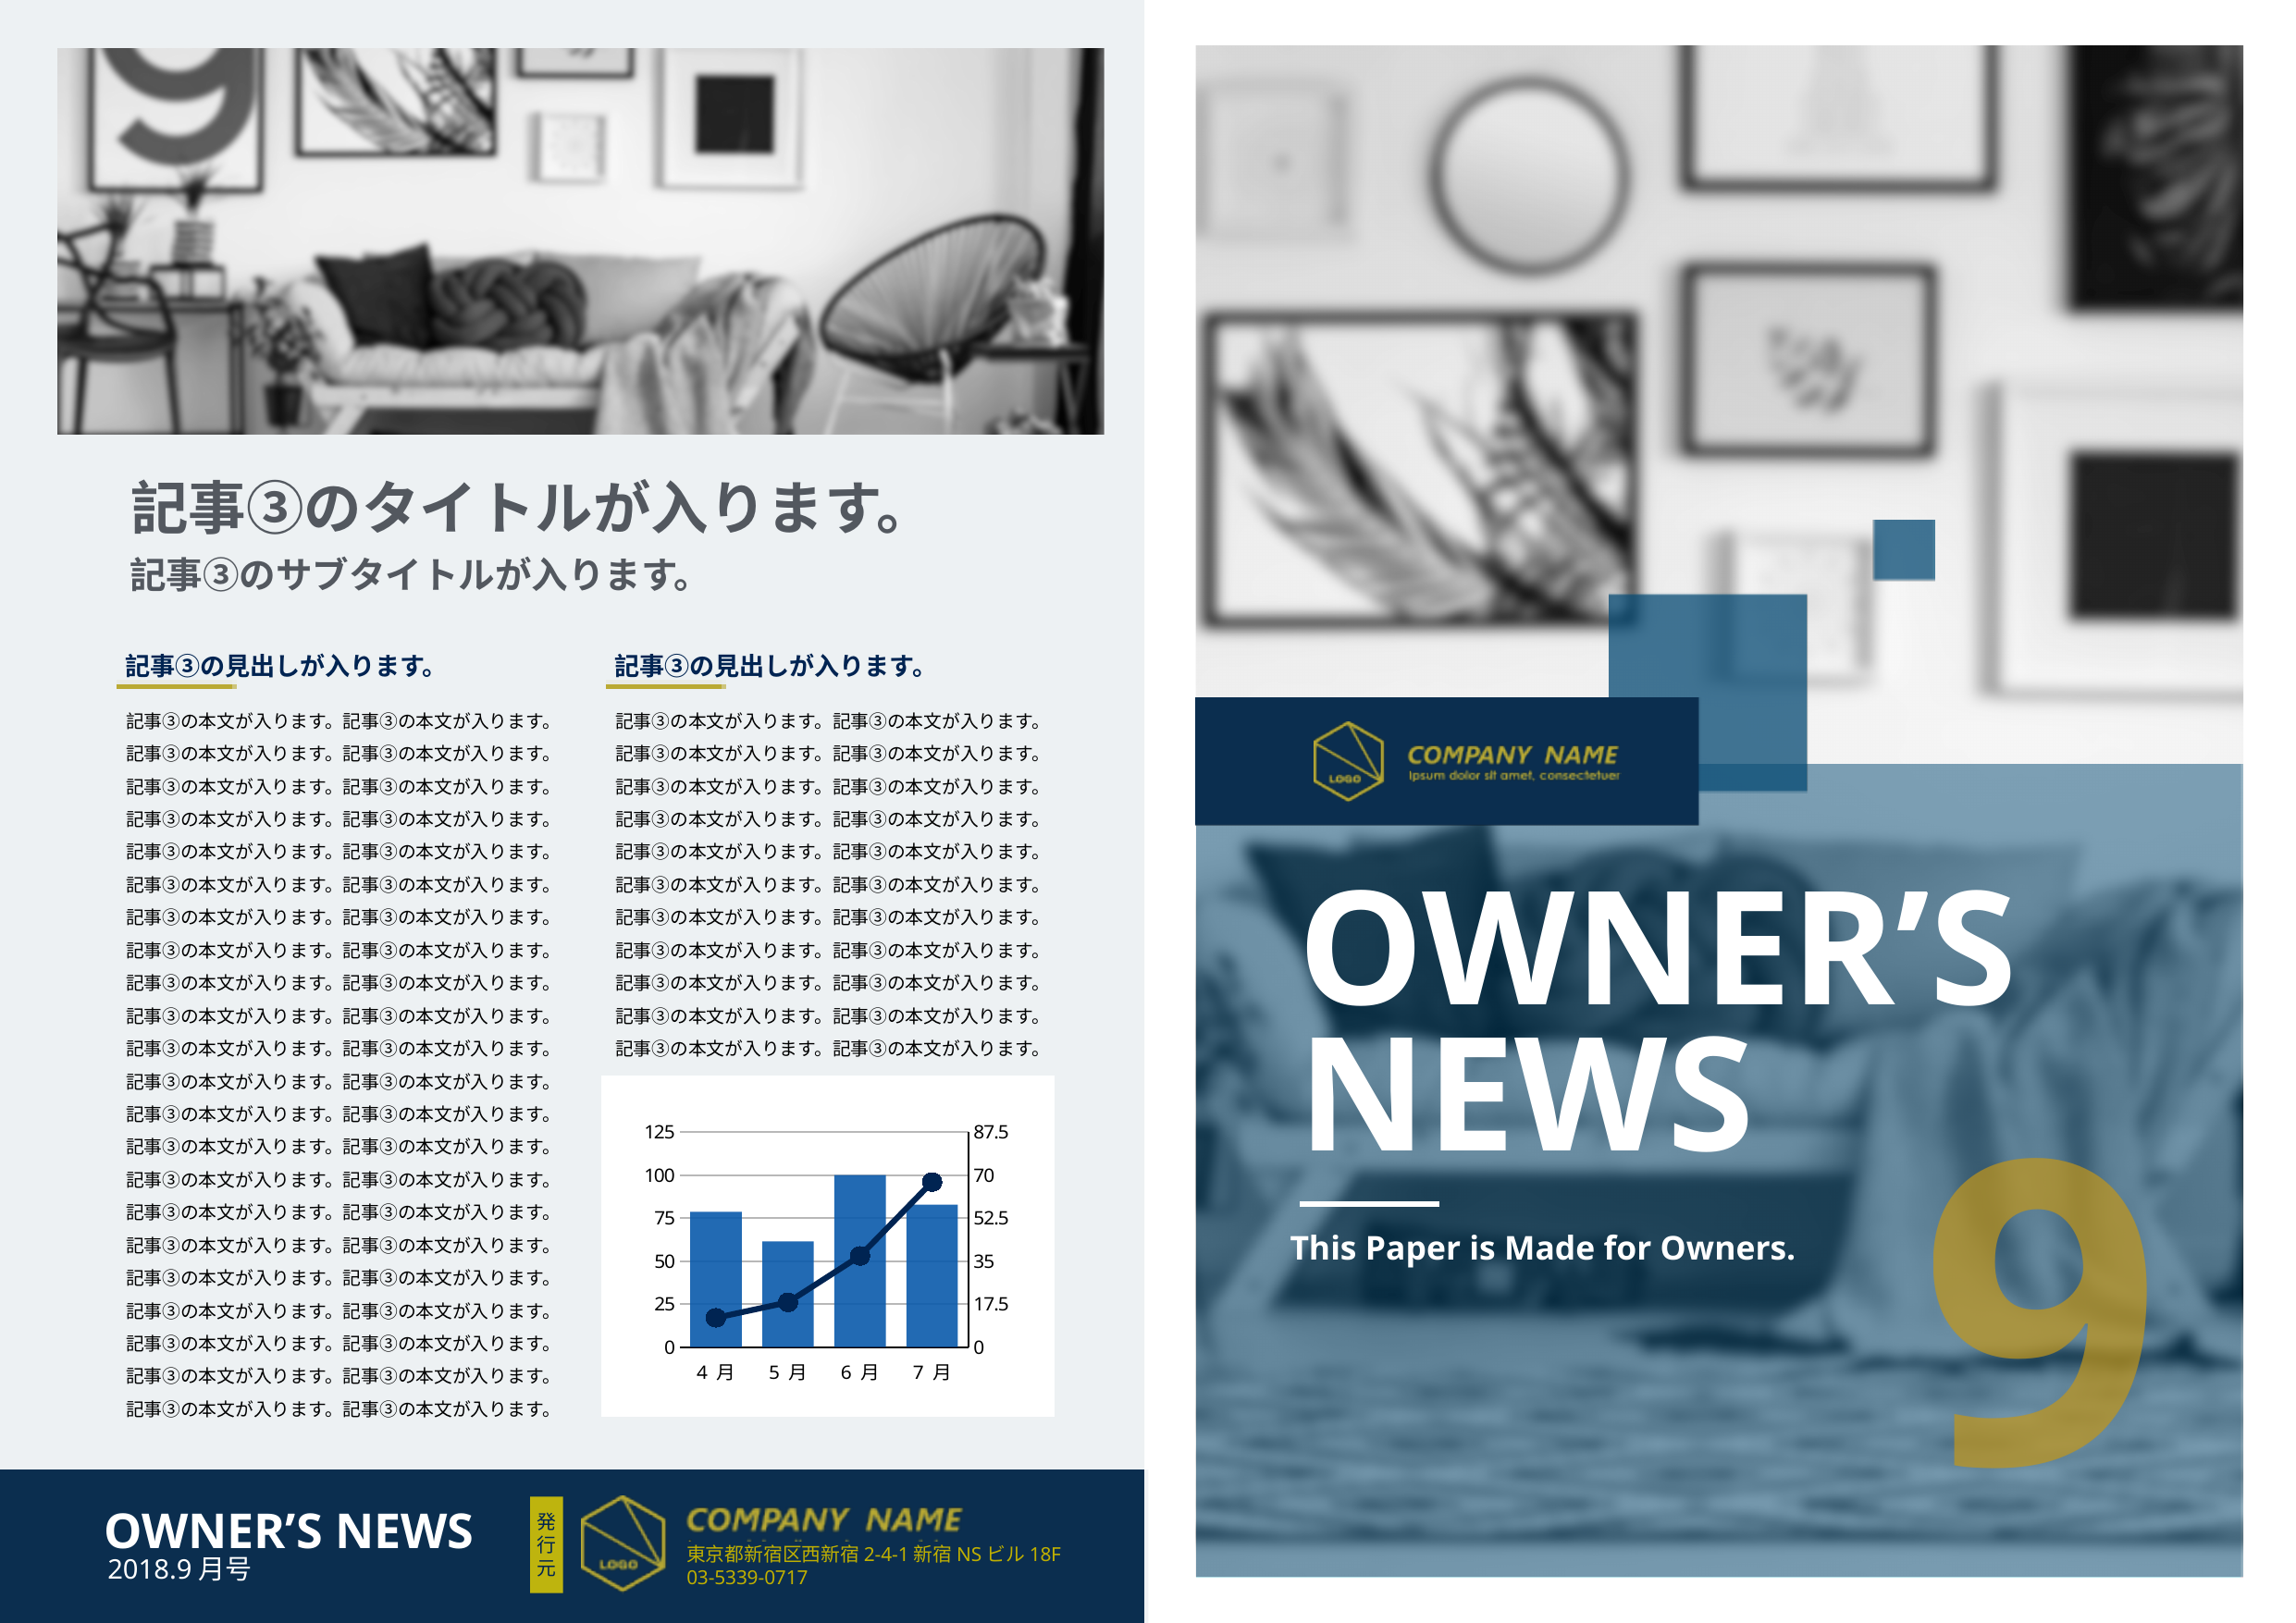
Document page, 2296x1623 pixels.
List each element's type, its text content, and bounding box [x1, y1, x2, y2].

text_box 記事③のサブタイトルが入ります。 [121, 559, 720, 603]
text_box [0, 0, 1145, 1464]
chart [626, 1113, 1033, 1386]
picture [0, 1469, 1149, 1623]
text_box 記事③のタイトルが入ります。 [122, 487, 944, 547]
picture [1195, 45, 2244, 1580]
text_box 記事③の本文が入ります。記事③の本文が入ります。 記事③の本文が入ります。記事③の本文が入ります。 記事③の本文が入ります。記事③の本文が入ります。 記事③の本文が入ります。記事③の本文が入ります。 記事③の本文が入ります。記事③の本文が入ります。 記事③の本文が入ります。記事③の本文が入ります。 記事③の本文が入ります。記事③の本文が入ります。 記事③の本文が入ります。記事③の本文が入ります。 記事③の本文が入ります。記事③の本文が入ります。 記事③の本文が入ります。記事③の本文が入ります。 記事③の本文が入ります。記事③の本文が入ります。 [607, 690, 1059, 1068]
picture [56, 48, 1105, 435]
picture [606, 676, 726, 690]
text_box [601, 1076, 1055, 1417]
text_box 記事③の見出しが入ります。 [606, 642, 946, 690]
text_box 記事③の本文が入ります。記事③の本文が入ります。 記事③の本文が入ります。記事③の本文が入ります。 記事③の本文が入ります。記事③の本文が入ります。 記事③の本文が入ります。記事③の本文が入ります。 記事③の本文が入ります。記事③の本文が入ります。 記事③の本文が入ります。記事③の本文が入ります。 記事③の本文が入ります。記事③の本文が入ります。 記事③の本文が入ります。記事③の本文が入ります。 記事③の本文が入ります。記事③の本文が入ります。 記事③の本文が入ります。記事③の本文が入ります。 記事③の本文が入ります。記事③の本文が入ります。 記事③の本文が入ります。記事③の本文が入ります。 記事③の本文が入ります。記事③の本文が入ります。 記事③の本文が入ります。記事③の本文が入ります。 記事③の本文が入ります。記事③の本文が入ります。 記事③の本文が入ります。記事③の本文が入ります。 記事③の本文が入ります。記事③の本文が入ります。 記事③の本文が入ります。記事③の本文が入ります。 記事③の本文が入ります。記事③の本文が入ります。 記事③の本文が入ります。記事③の本文が入ります。 記事③の本文が入ります。記事③の本文が入ります。 記事③の本文が入ります。記事③の本文が入ります。 [117, 690, 570, 1429]
picture [117, 676, 237, 690]
text_box 記事③の見出しが入ります。 [117, 642, 456, 690]
